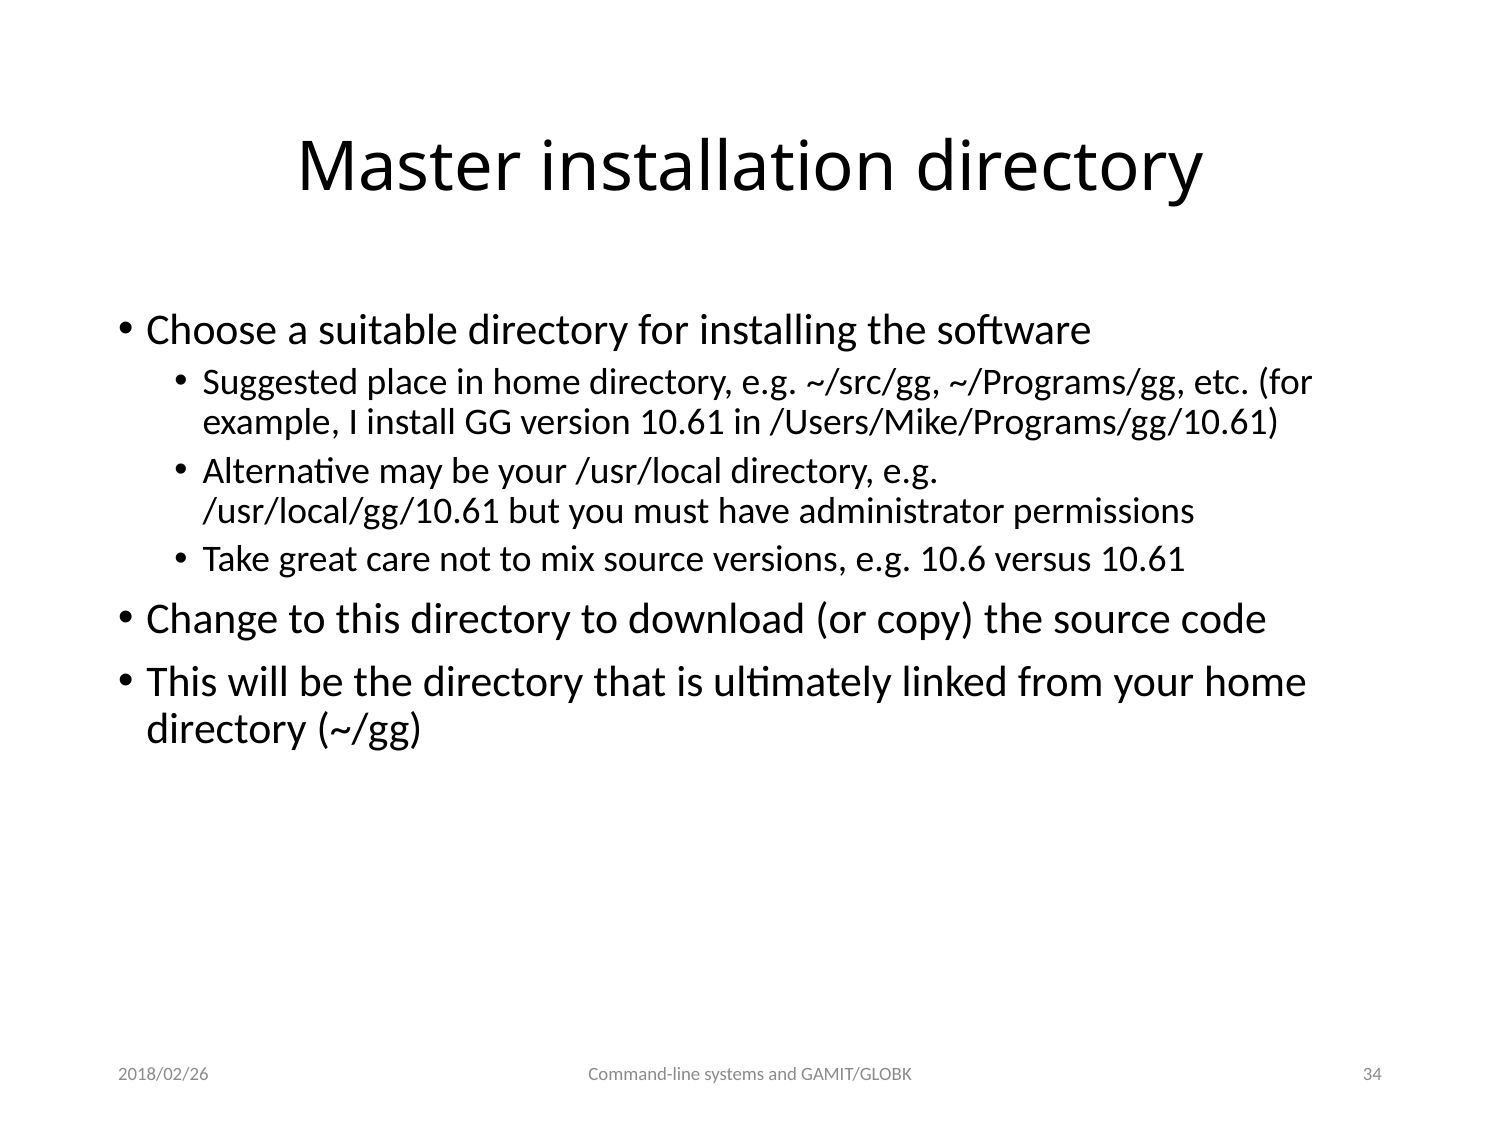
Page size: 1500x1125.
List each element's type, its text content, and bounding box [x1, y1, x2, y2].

footer Command-line systems and GAMIT/GLOBK [496, 1042, 1004, 1103]
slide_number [103, 1042, 441, 1103]
title Master installation directory [103, 59, 1397, 278]
list Choose a suitable directory for installing the software Suggested place in home directory, e.g. ~/src/gg, ~/Programs/gg, etc. (for example, I install GG version 10.61 in /Users/Mike/Programs/gg/10.61) Alternative may be your /usr/local directory, e.g. /usr/local/gg/10.61 but you must have administrator permissions Take great care not to mix source versions, e.g. 10.6 versus 10.61 Change to this directory to download (or copy) the source code This will be the directory that is ultimately linked from your home directory (~/gg) [103, 299, 1397, 1014]
slide_number 33 [1059, 1042, 1397, 1103]
